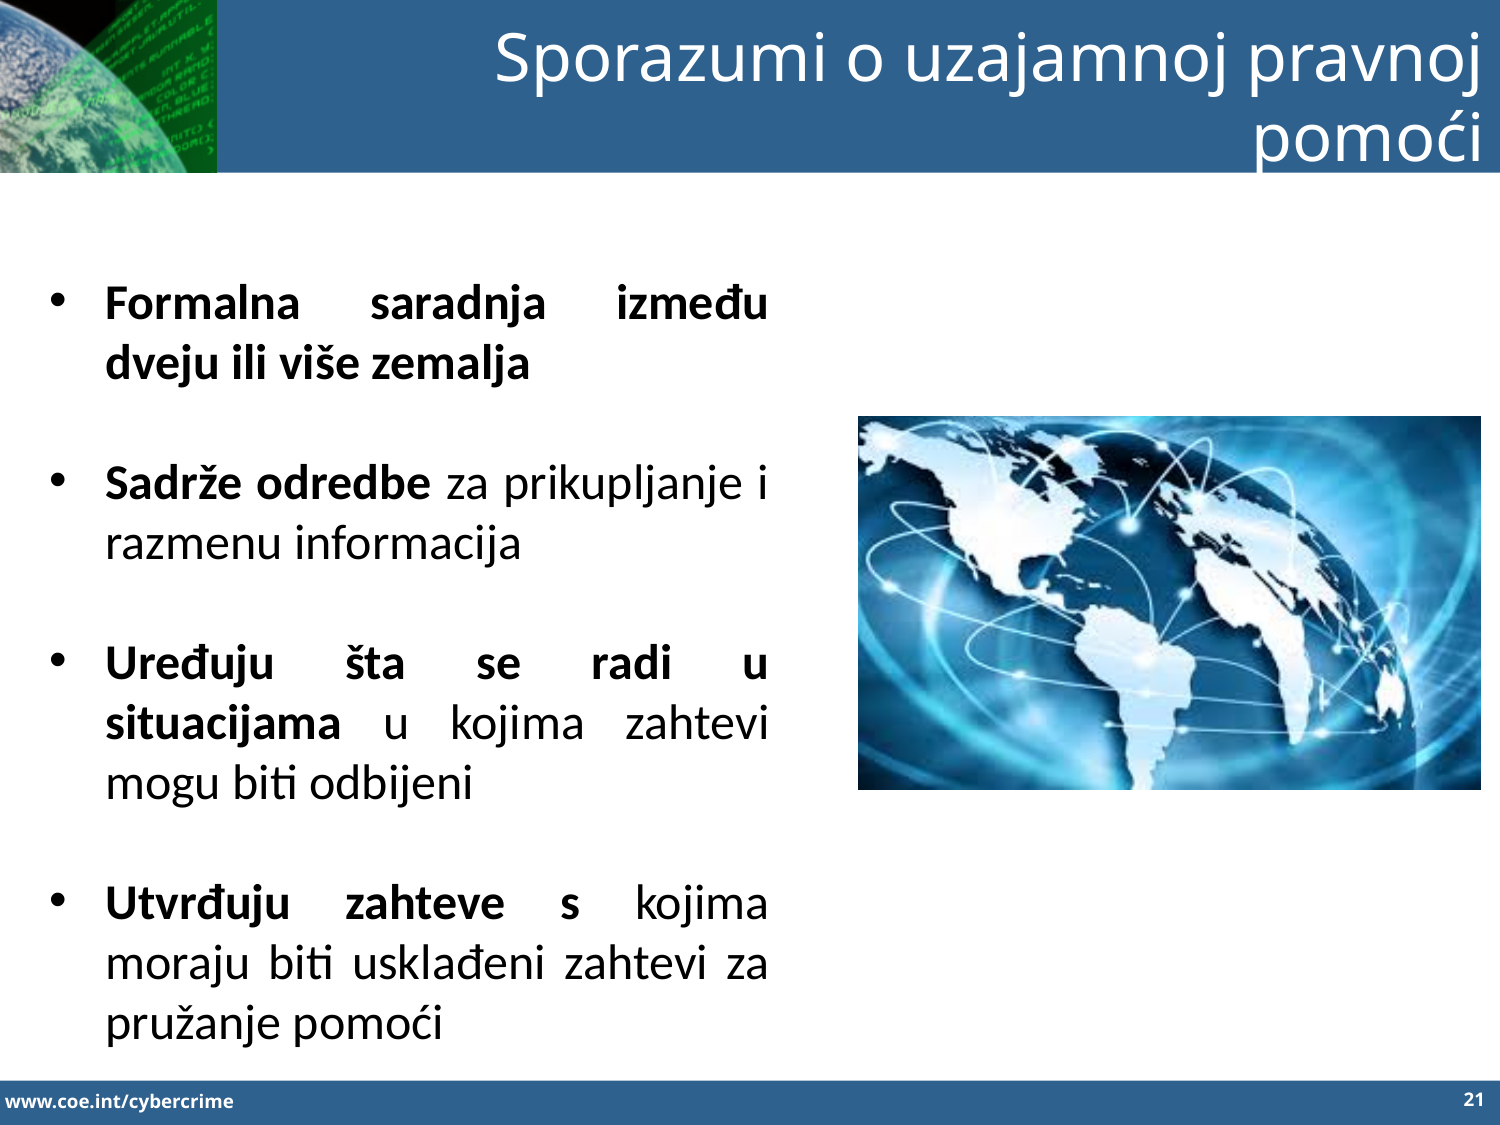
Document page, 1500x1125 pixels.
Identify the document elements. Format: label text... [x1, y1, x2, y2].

picture [858, 416, 1481, 790]
text_box Formalna saradnja između dveju ili više zemalja Sadrže odredbe za prikupljanje i razmenu informacija Uređuju šta se radi u situacijama u kojima zahtevi mogu biti odbijeni Utvrđuju zahteve s kojima moraju biti usklađeni zahtevi za pružanje pomoći [34, 262, 785, 1057]
text_box Sporazumi o uzajamnoj pravnoj pomoći [280, 18, 1500, 171]
picture [0, 1, 217, 173]
slide_number 21 [1149, 1079, 1500, 1125]
